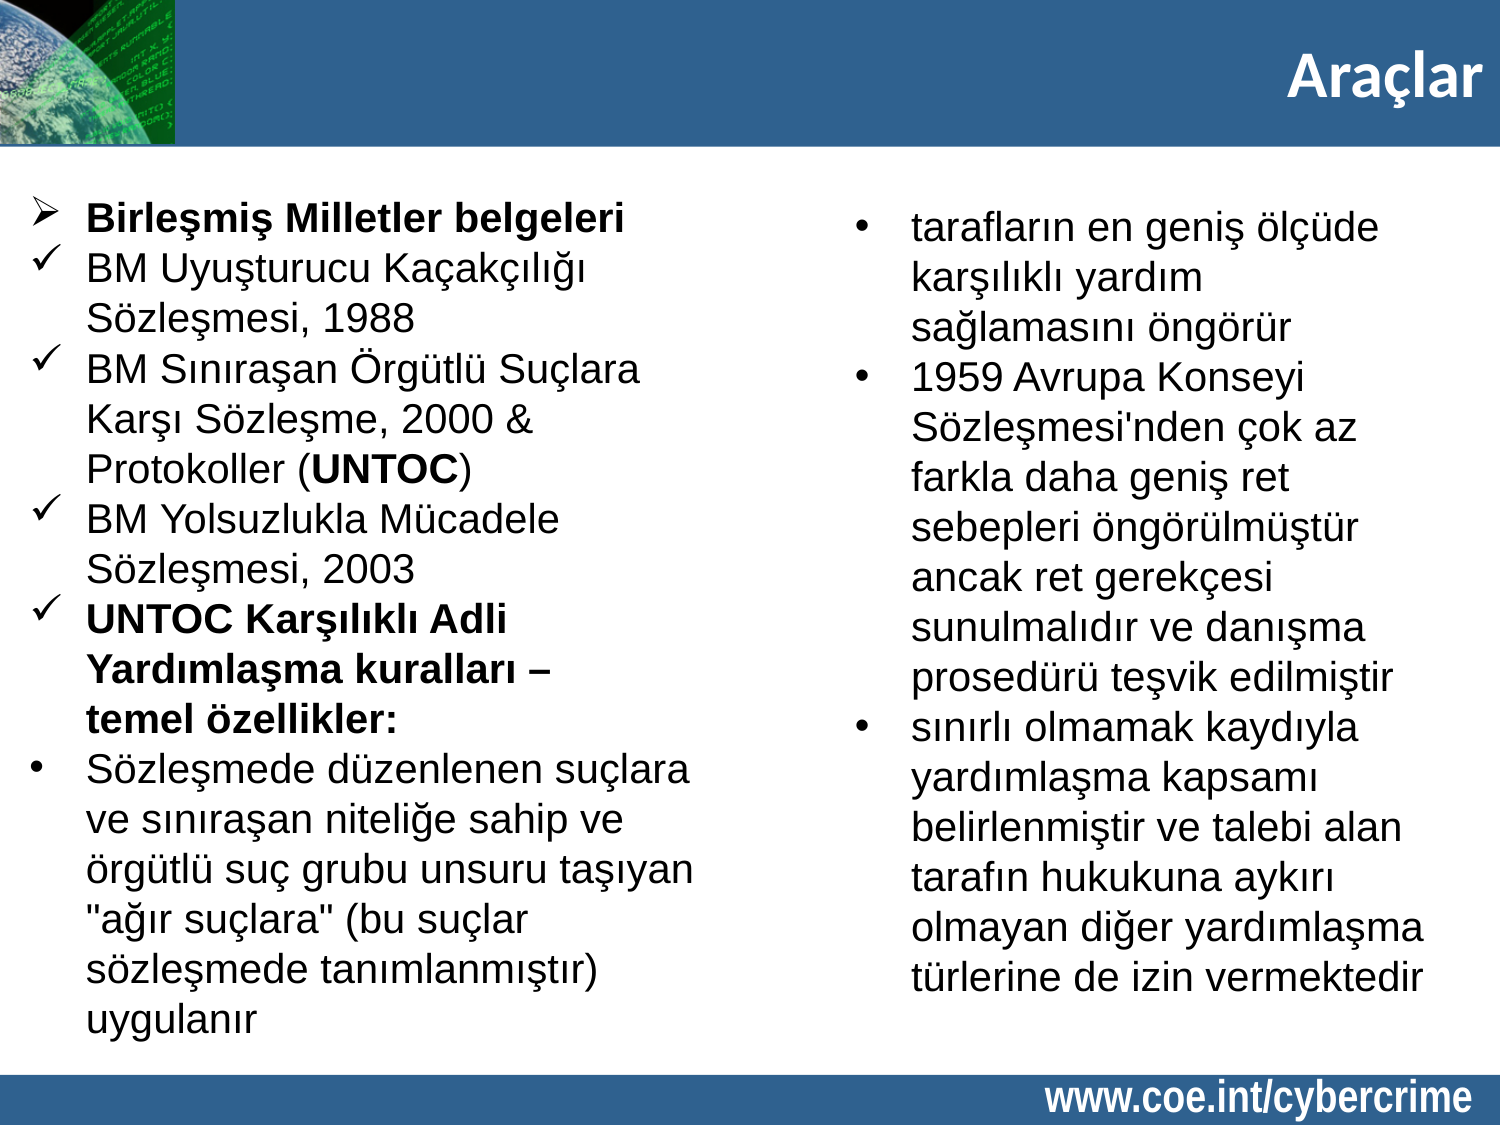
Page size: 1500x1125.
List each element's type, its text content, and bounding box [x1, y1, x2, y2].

text_box Araçlar [177, 0, 1500, 149]
text_box www.coe.int/cybercrime [1030, 1059, 1500, 1125]
text_box [0, 1073, 1030, 1125]
text_box tarafların en geniş ölçüde karşılıklı yardım sağlamasını öngörür 1959 Avrupa Konseyi Sözleşmesi'nden çok az farkla daha geniş ret sebepleri öngörülmüştür ancak ret gerekçesi sunulmalıdır ve danışma prosedürü teşvik edilmiştir sınırlı olmamak kaydıyla yardımlaşma kapsamı belirlenmiştir ve talebi alan tarafın hukukuna aykırı olmayan diğer yardımlaşma türlerine de izin vermektedir [689, 192, 1440, 1008]
picture [0, 0, 175, 144]
text_box Birleşmiş Milletler belgeleri BM Uyuşturucu Kaçakçılığı Sözleşmesi, 1988 BM Sınıraşan Örgütlü Suçlara Karşı Sözleşme, 2000 & Protokoller (UNTOC) BM Yolsuzlukla Mücadele Sözleşmesi, 2003 UNTOC Karşılıklı Adli Yardımlaşma kuralları – temel özellikler: Sözleşmede düzenlenen suçlara ve sınıraşan niteliğe sahip ve örgütlü suç grubu unsuru taşıyan "ağır suçlara" (bu suçlar sözleşmede tanımlanmıştır) uygulanır [14, 183, 765, 1050]
